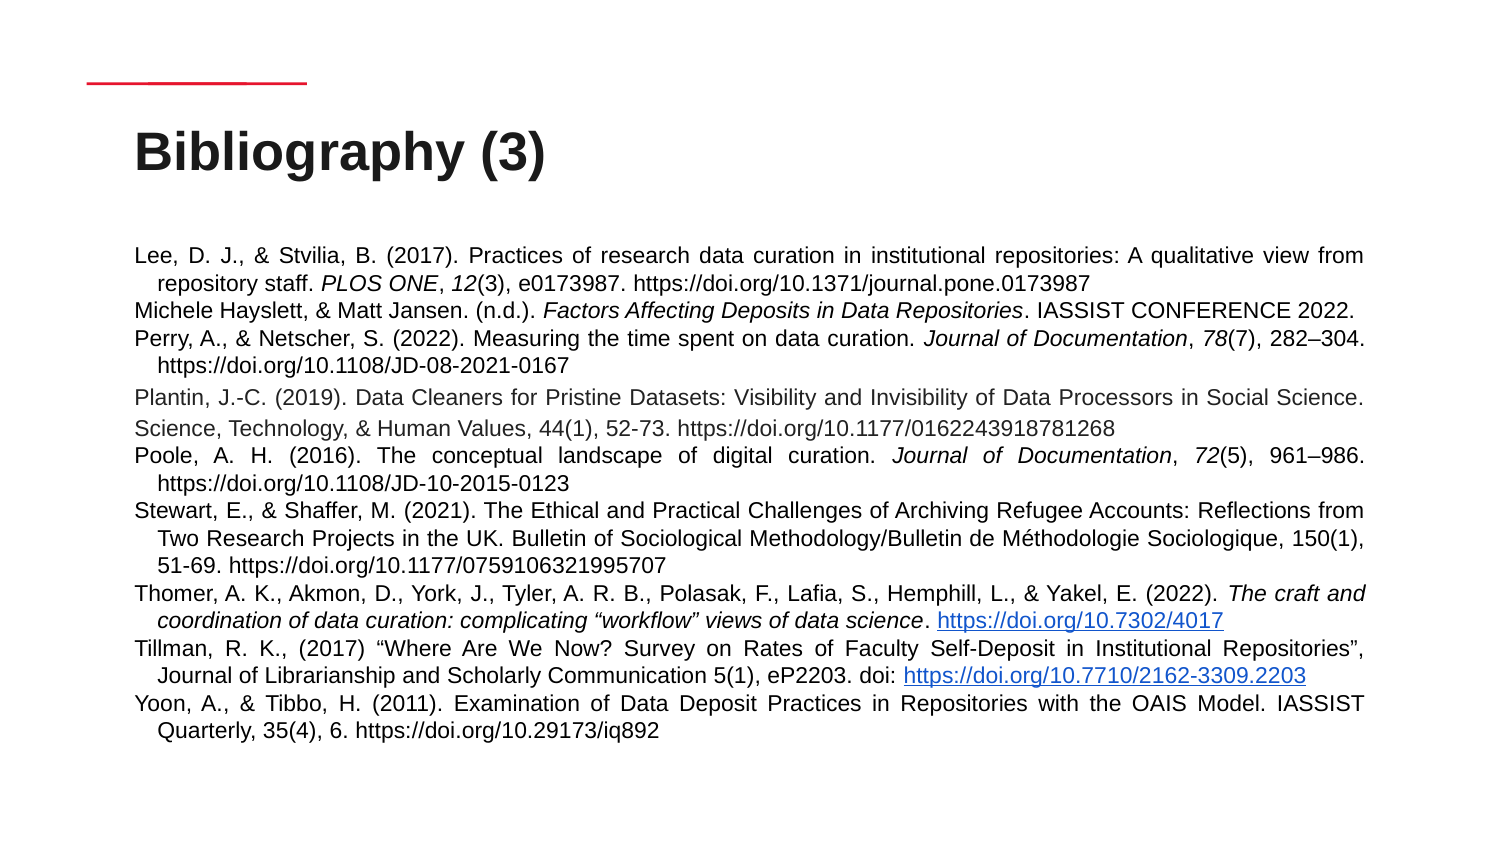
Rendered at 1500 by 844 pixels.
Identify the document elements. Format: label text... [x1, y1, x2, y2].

title Bibliography (3) [119, 100, 1381, 189]
list Lee, D. J., & Stvilia, B. (2017). Practices of research data curation in institutional repositories: A qualitative view from repository staff. PLOS ONE, 12(3), e0173987. https://doi.org/10.1371/journal.pone.0173987 Michele Hayslett, & Matt Jansen. (n.d.). Factors Affecting Deposits in Data Repositories. IASSIST CONFERENCE 2022. Perry, A., & Netscher, S. (2022). Measuring the time spent on data curation. Journal of Documentation, 78(7), 282–304. https://doi.org/10.1108/JD-08-2021-0167 Plantin, J.-C. (2019). Data Cleaners for Pristine Datasets: Visibility and Invisibility of Data Processors in Social Science. Science, Technology, & Human Values, 44(1), 52-73. https://doi.org/10.1177/0162243918781268 Poole, A. H. (2016). The conceptual landscape of digital curation. Journal of Documentation, 72(5), 961–986. https://doi.org/10.1108/JD-10-2015-0123 Stewart, E., & Shaffer, M. (2021). The Ethical and Practical Challenges of Archiving Refugee Accounts: Reflections from Two Research Projects in the UK. Bulletin of Sociological Methodology/Bulletin de Méthodologie Sociologique, 150(1), 51-69. https://doi.org/10.1177/0759106321995707 Thomer, A. K., Akmon, D., York, J., Tyler, A. R. B., Polasak, F., Lafia, S., Hemphill, L., & Yakel, E. (2022). The craft and coordination of data curation: complicating “workflow” views of data science. https://doi.org/10.7302/4017 Tillman, R. K., (2017) “Where Are We Now? Survey on Rates of Faculty Self-Deposit in Institutional Repositories”, Journal of Librarianship and Scholarly Communication 5(1), eP2203. doi: https://doi.org/10.7710/2162-3309.2203 Yoon, A., & Tibbo, H. (2011). Examination of Data Deposit Practices in Repositories with the OAIS Model. IASSIST Quarterly, 35(4), 6. https://doi.org/10.29173/iq892 [119, 225, 1381, 761]
